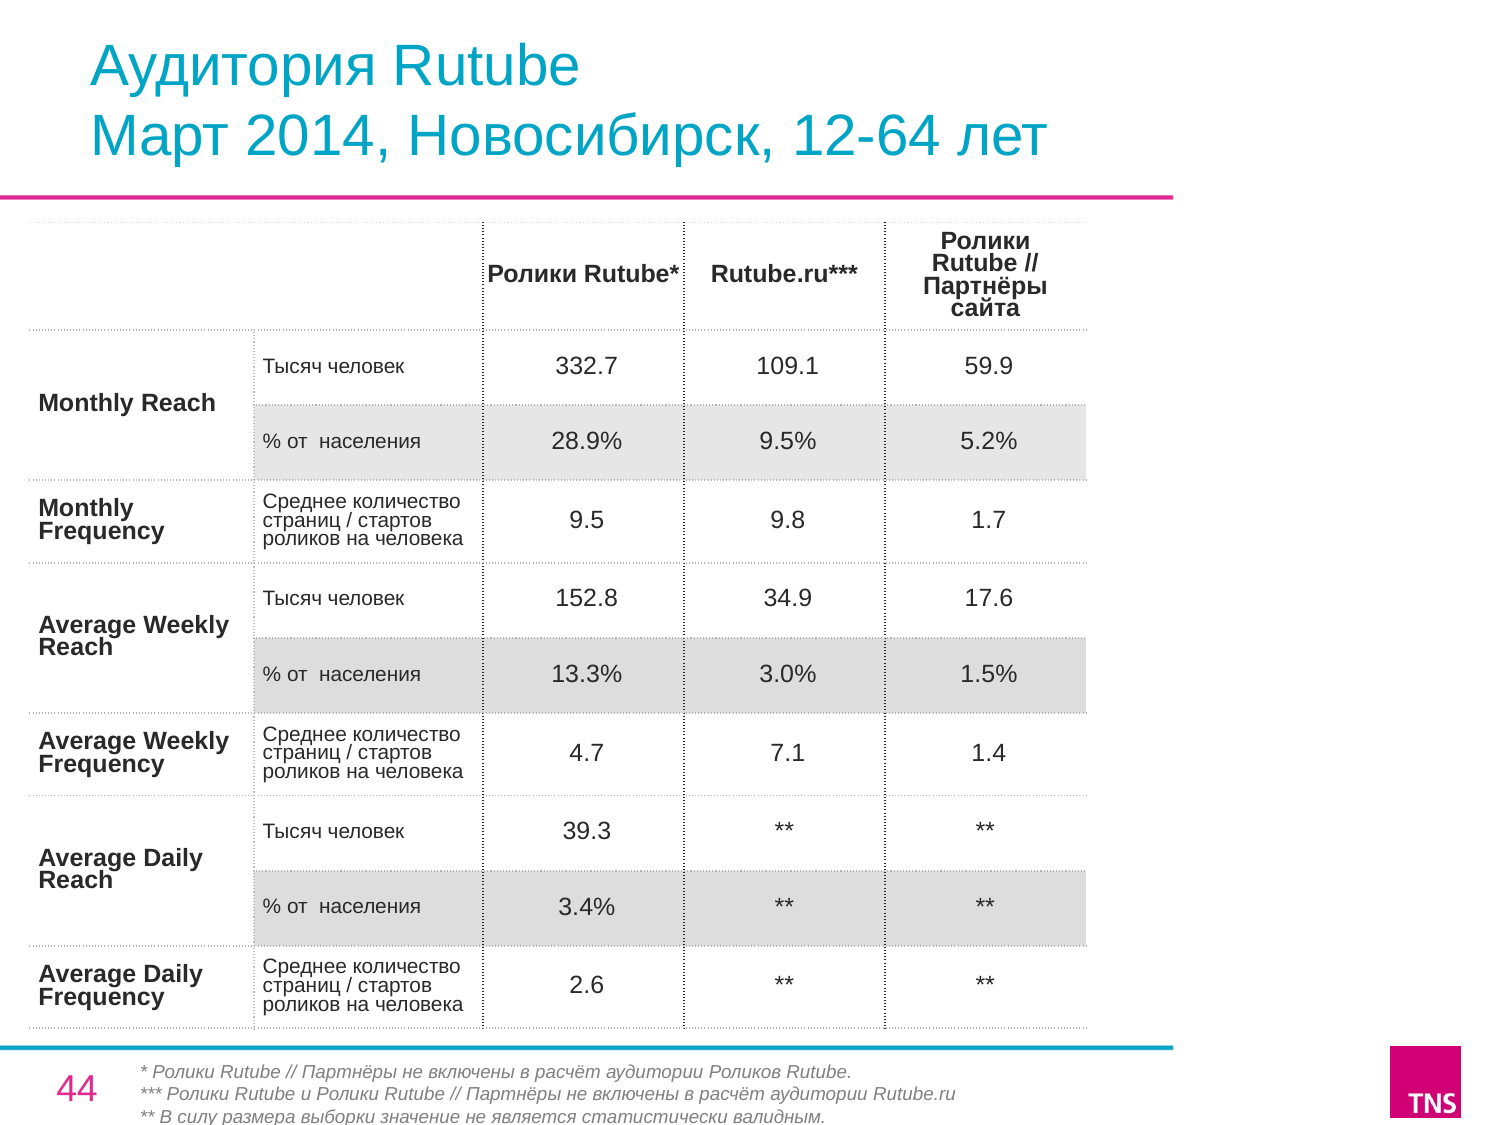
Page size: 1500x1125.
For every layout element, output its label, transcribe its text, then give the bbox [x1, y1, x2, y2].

table_cell Среднее количество страниц / стартов роликов на человека [254, 480, 483, 563]
table_cell 332.7 [483, 330, 684, 405]
table_cell 34.9 [684, 563, 885, 638]
table_cell 3.0% [684, 638, 885, 713]
table_cell Среднее количество страниц / стартов роликов на человека [254, 713, 483, 795]
table_cell Monthly Frequency [29, 480, 254, 563]
picture [0, 0, 1500, 1125]
table_cell ** [684, 871, 885, 946]
table_cell ** [684, 795, 885, 871]
table_cell Average Weekly Reach [29, 563, 254, 713]
table_cell 7.1 [684, 713, 885, 795]
table_cell Average Weekly Frequency [29, 713, 254, 795]
table_cell 9.5% [684, 405, 885, 480]
table_header Ролики Rutube // Партнёры сайта [885, 223, 1086, 330]
table_cell Average Daily Reach [29, 795, 254, 946]
table_cell 109.1 [684, 330, 885, 405]
table_cell 39.3 [483, 795, 684, 871]
title Аудитория Rutube Март 2014, Новосибирск, 12-64 лет [74, 8, 1476, 187]
table_cell Тысяч человек [254, 795, 483, 871]
table_header Ролики Rutube* [483, 223, 684, 330]
table_cell Тысяч человек [254, 330, 483, 405]
table_cell ** [885, 946, 1086, 1028]
table_cell ** [684, 946, 885, 1028]
slide_number 44 [40, 1055, 124, 1125]
table_cell % от населения [254, 638, 483, 713]
table_cell ** [885, 795, 1086, 871]
table_cell 1.5% [885, 638, 1086, 713]
table_cell 5.2% [885, 405, 1086, 480]
table_cell % от населения [254, 405, 483, 480]
table_cell Monthly Reach [29, 330, 254, 480]
table_cell 13.3% [483, 638, 684, 713]
table_cell 1.4 [885, 713, 1086, 795]
table_cell ** [885, 871, 1086, 946]
table_header Rutube.ru*** [684, 223, 885, 330]
table_cell Average Daily Frequency [29, 946, 254, 1028]
table_cell 28.9% [483, 405, 684, 480]
table_cell 3.4% [483, 871, 684, 946]
table_cell 2.6 [483, 946, 684, 1028]
table_header [29, 223, 483, 330]
text_box * Ролики Rutube // Партнёры не включены в расчёт аудитории Роликов Rutube. *** Ролики Rutube и Ролики Rutube // Партнёры не включены в расчёт аудитории Rutube.ru ** В силу размера выборки значение не является статистически валидным. [124, 1052, 1463, 1125]
table_cell 17.6 [885, 563, 1086, 638]
table_cell 4.7 [483, 713, 684, 795]
table_cell Среднее количество страниц / стартов роликов на человека [254, 946, 483, 1028]
table_cell Тысяч человек [254, 563, 483, 638]
table_cell 59.9 [885, 330, 1086, 405]
table_cell 9.5 [483, 480, 684, 563]
table_cell 1.7 [885, 480, 1086, 563]
table_cell 152.8 [483, 563, 684, 638]
table_cell % от населения [254, 871, 483, 946]
table_cell 9.8 [684, 480, 885, 563]
